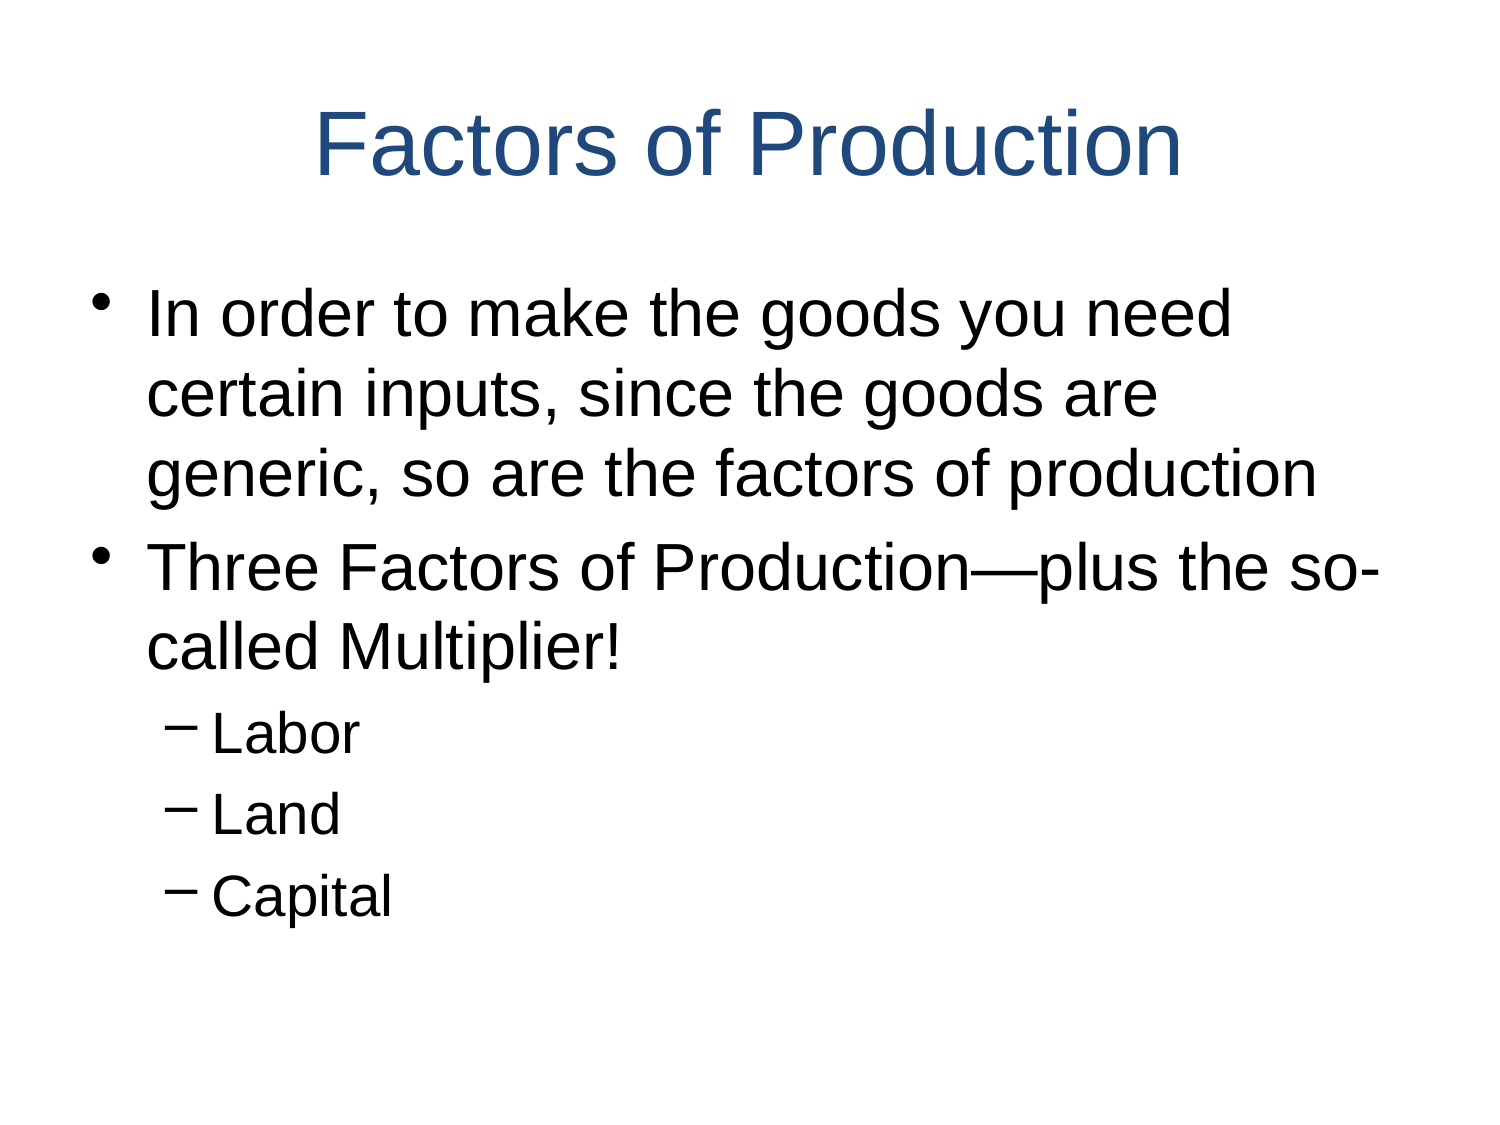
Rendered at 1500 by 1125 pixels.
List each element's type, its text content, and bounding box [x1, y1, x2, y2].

list In order to make the goods you need certain inputs, since the goods are generic, so are the factors of production Three Factors of Production—plus the so-called Multiplier! Labor Land Capital [75, 262, 1425, 1005]
title Factors of Production [75, 45, 1425, 233]
